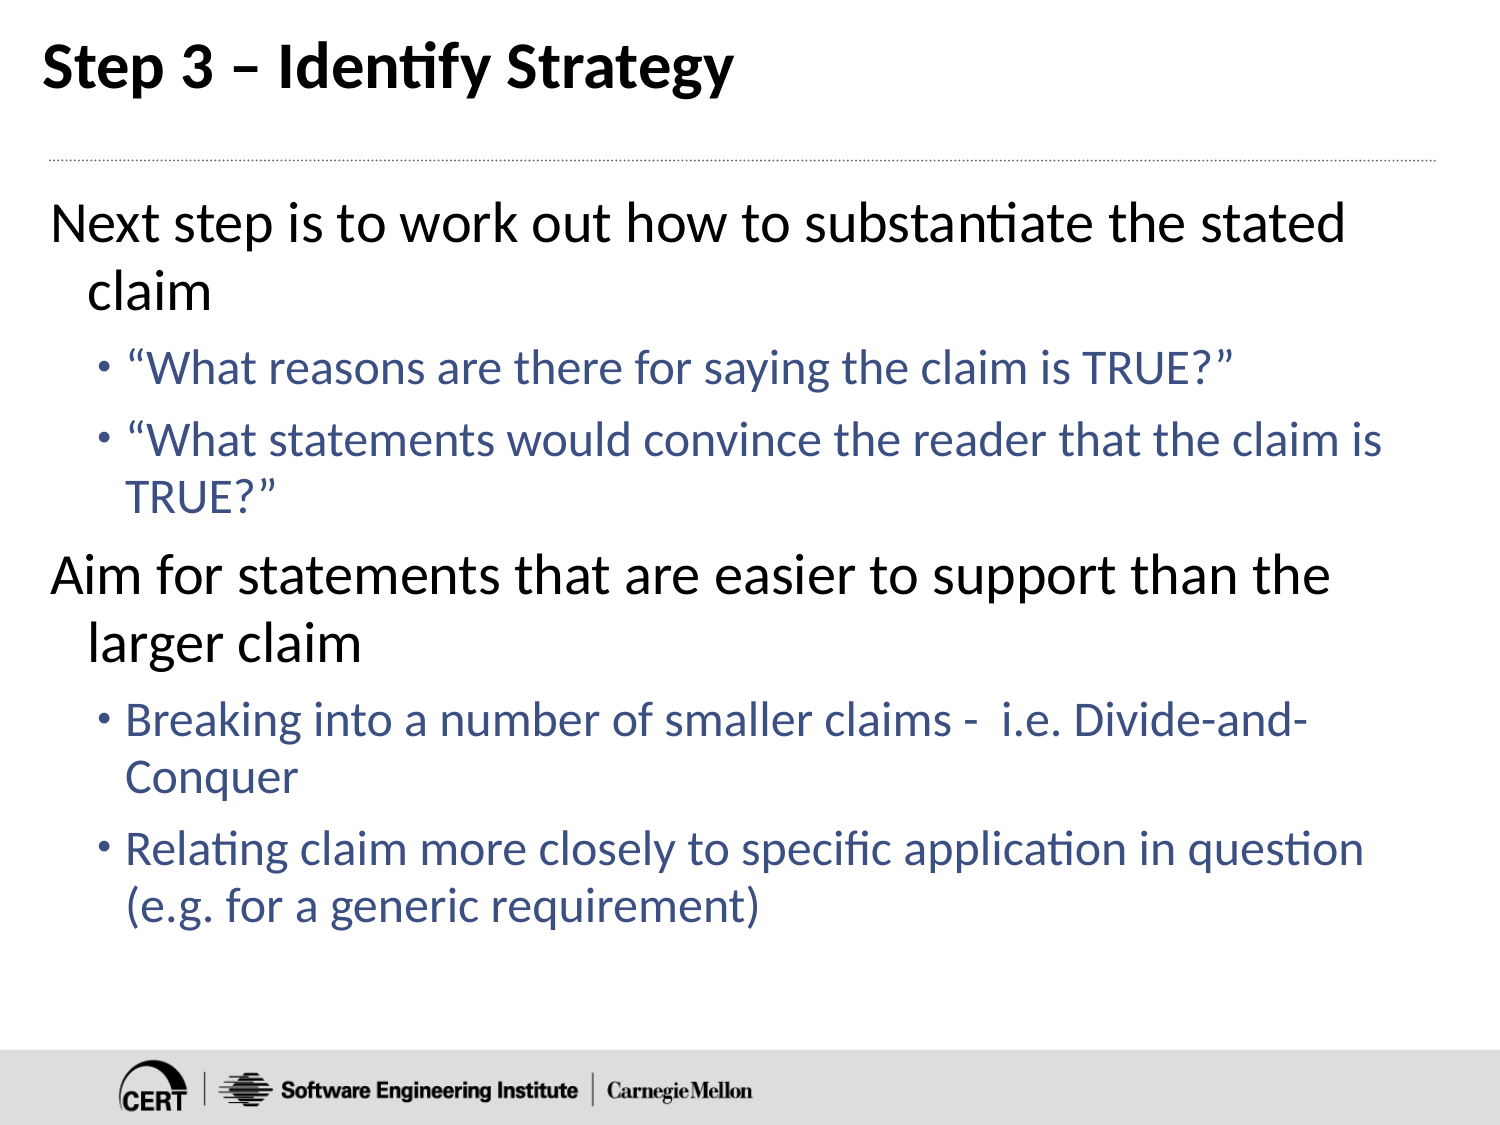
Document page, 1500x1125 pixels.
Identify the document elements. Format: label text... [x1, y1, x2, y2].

list Next step is to work out how to substantiate the stated claim “What reasons are there for saying the claim is TRUE?” “What statements would convince the reader that the claim is TRUE?” Aim for statements that are easier to support than the larger claim Breaking into a number of smaller claims - i.e. Divide-and-Conquer Relating claim more closely to specific application in question (e.g. for a generic requirement) [49, 187, 1438, 1001]
picture [102, 1056, 765, 1117]
title Step 3 – Identify Strategy [42, 37, 1434, 155]
